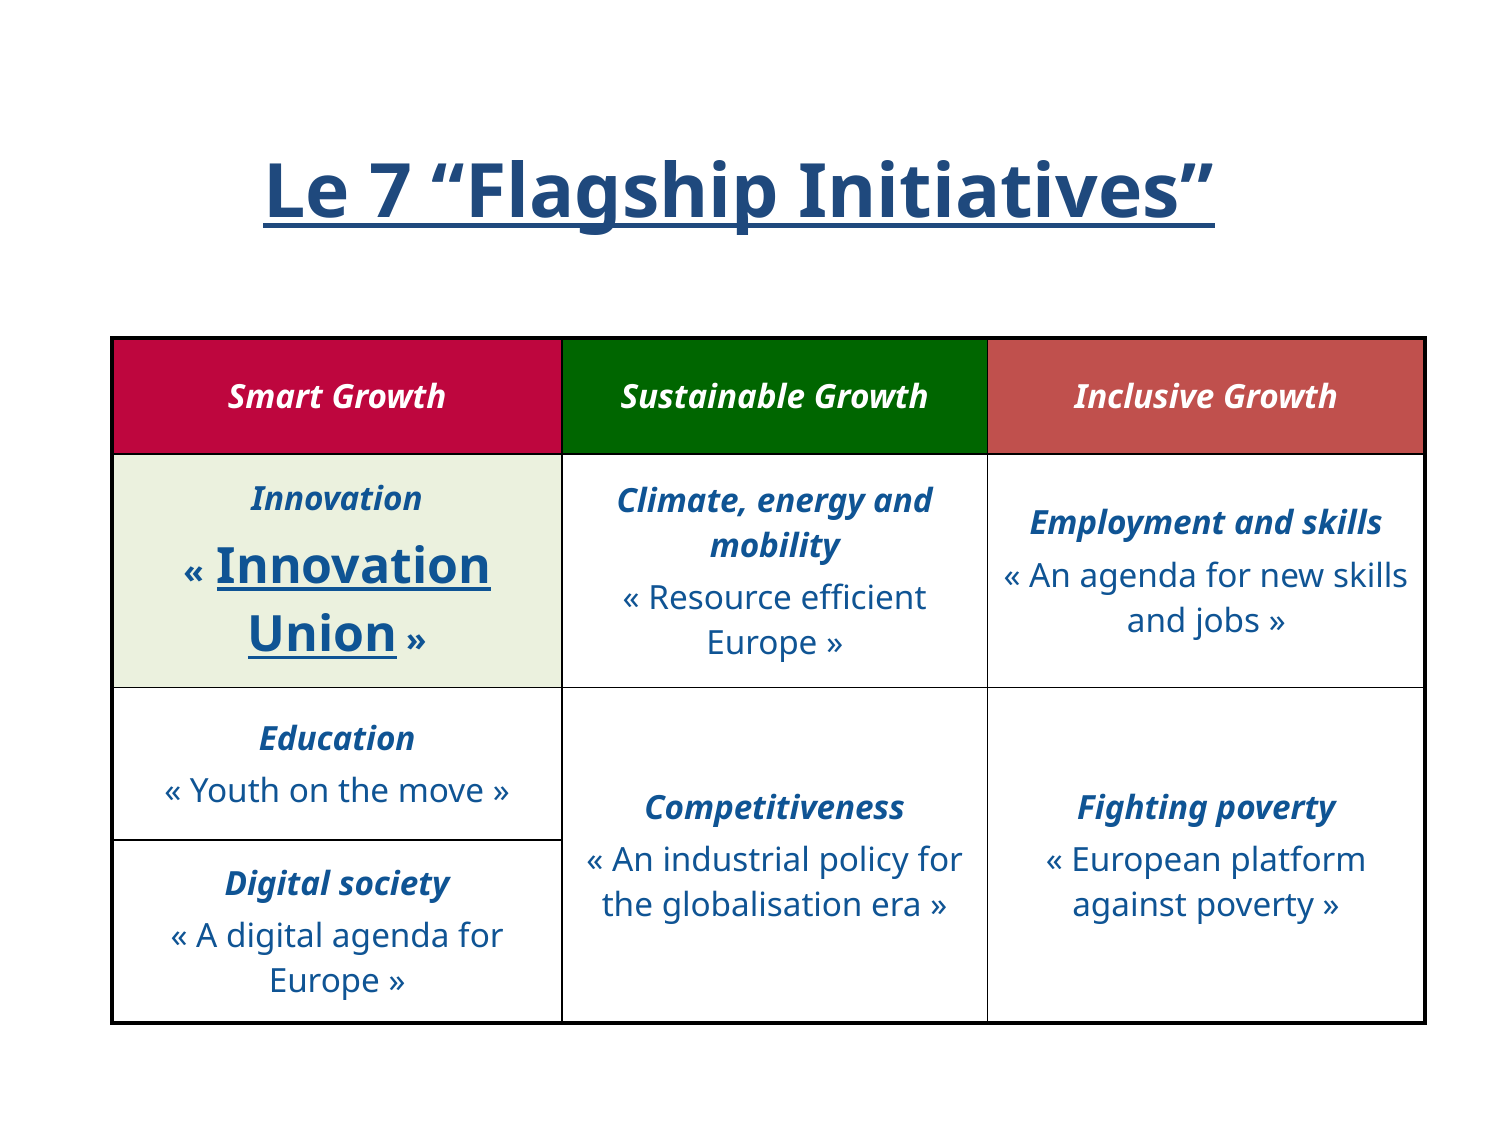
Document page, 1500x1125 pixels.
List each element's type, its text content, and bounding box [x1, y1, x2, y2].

table_header Sustainable Growth [563, 340, 987, 453]
table_cell Digital society « A digital agenda for Europe » [114, 841, 561, 1021]
table_cell Fighting poverty « European platform against poverty » [988, 688, 1423, 1021]
table_header Smart Growth [114, 340, 561, 453]
table_cell Innovation « Innovation Union » [114, 455, 561, 687]
table_cell Employment and skills « An agenda for new skills and jobs » [988, 455, 1423, 687]
title Le 7 “Flagship Initiatives” [64, 146, 1414, 229]
table_cell Competitiveness « An industrial policy for the globalisation era » [563, 688, 987, 1021]
table_cell Climate, energy and mobility « Resource efficient Europe » [563, 455, 987, 687]
table_cell Education « Youth on the move » [114, 688, 561, 839]
table_header Inclusive Growth [988, 340, 1423, 453]
